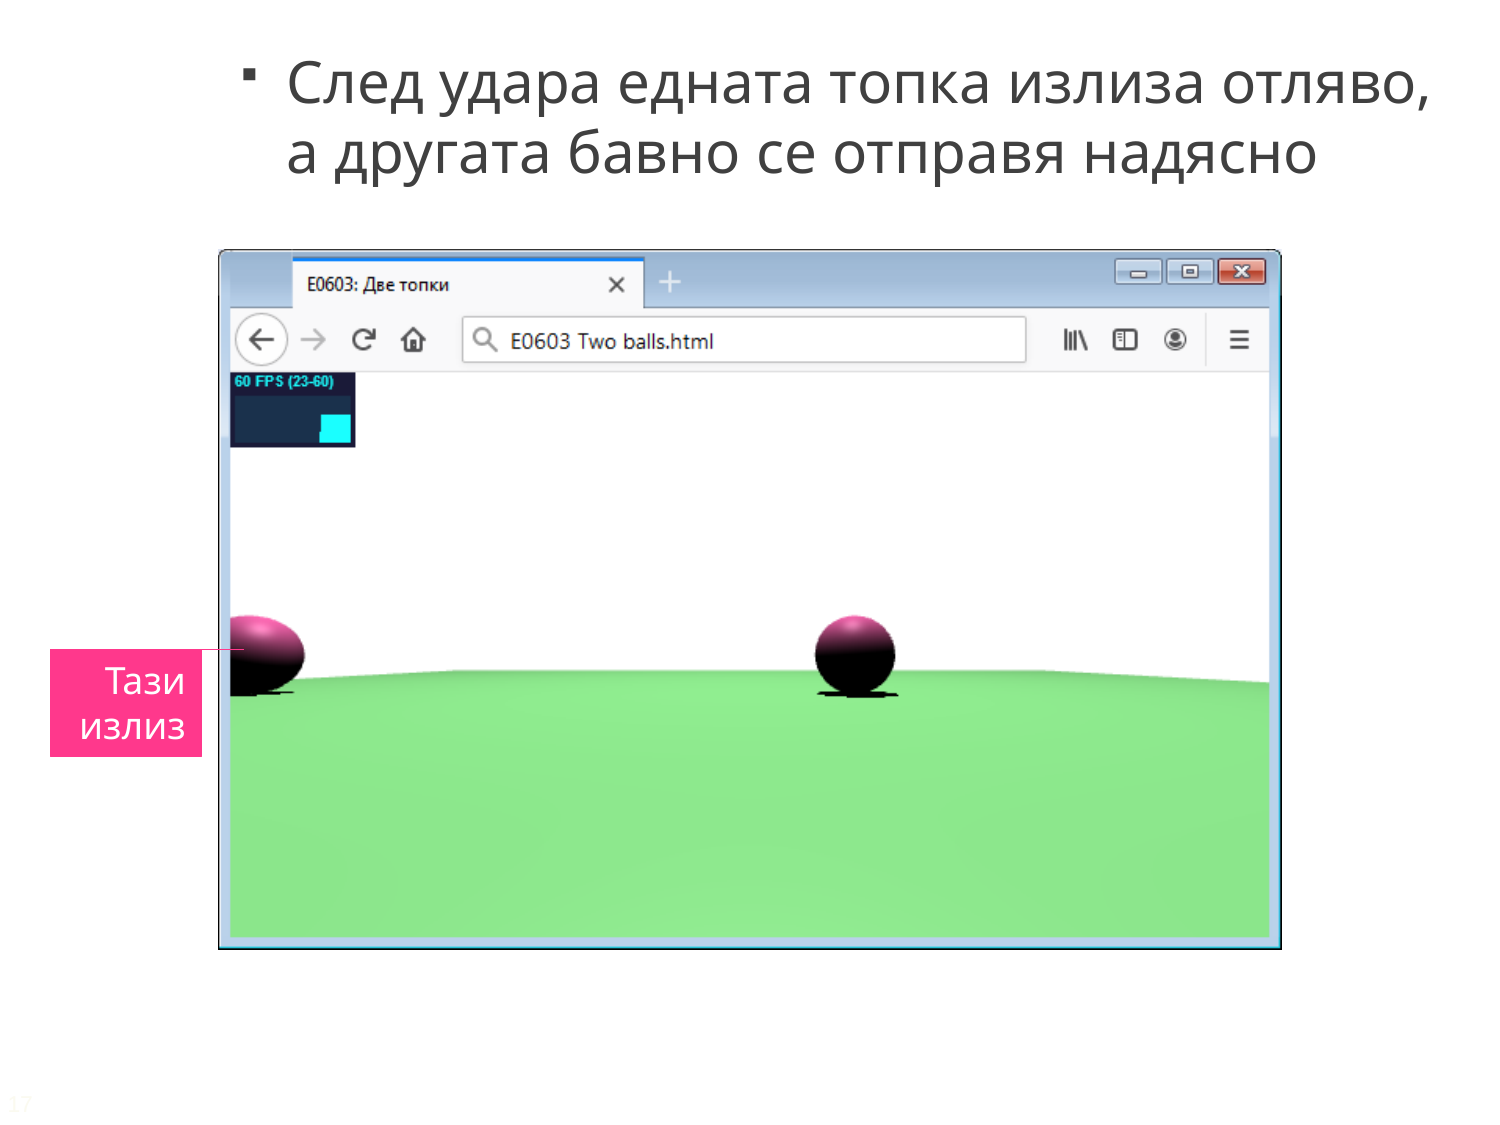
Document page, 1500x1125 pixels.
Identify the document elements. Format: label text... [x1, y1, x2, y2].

list След удара едната топка излиза отляво, а другата бавно се отправя надясно [150, 37, 1488, 1113]
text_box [50, 648, 245, 757]
picture [218, 249, 1282, 951]
